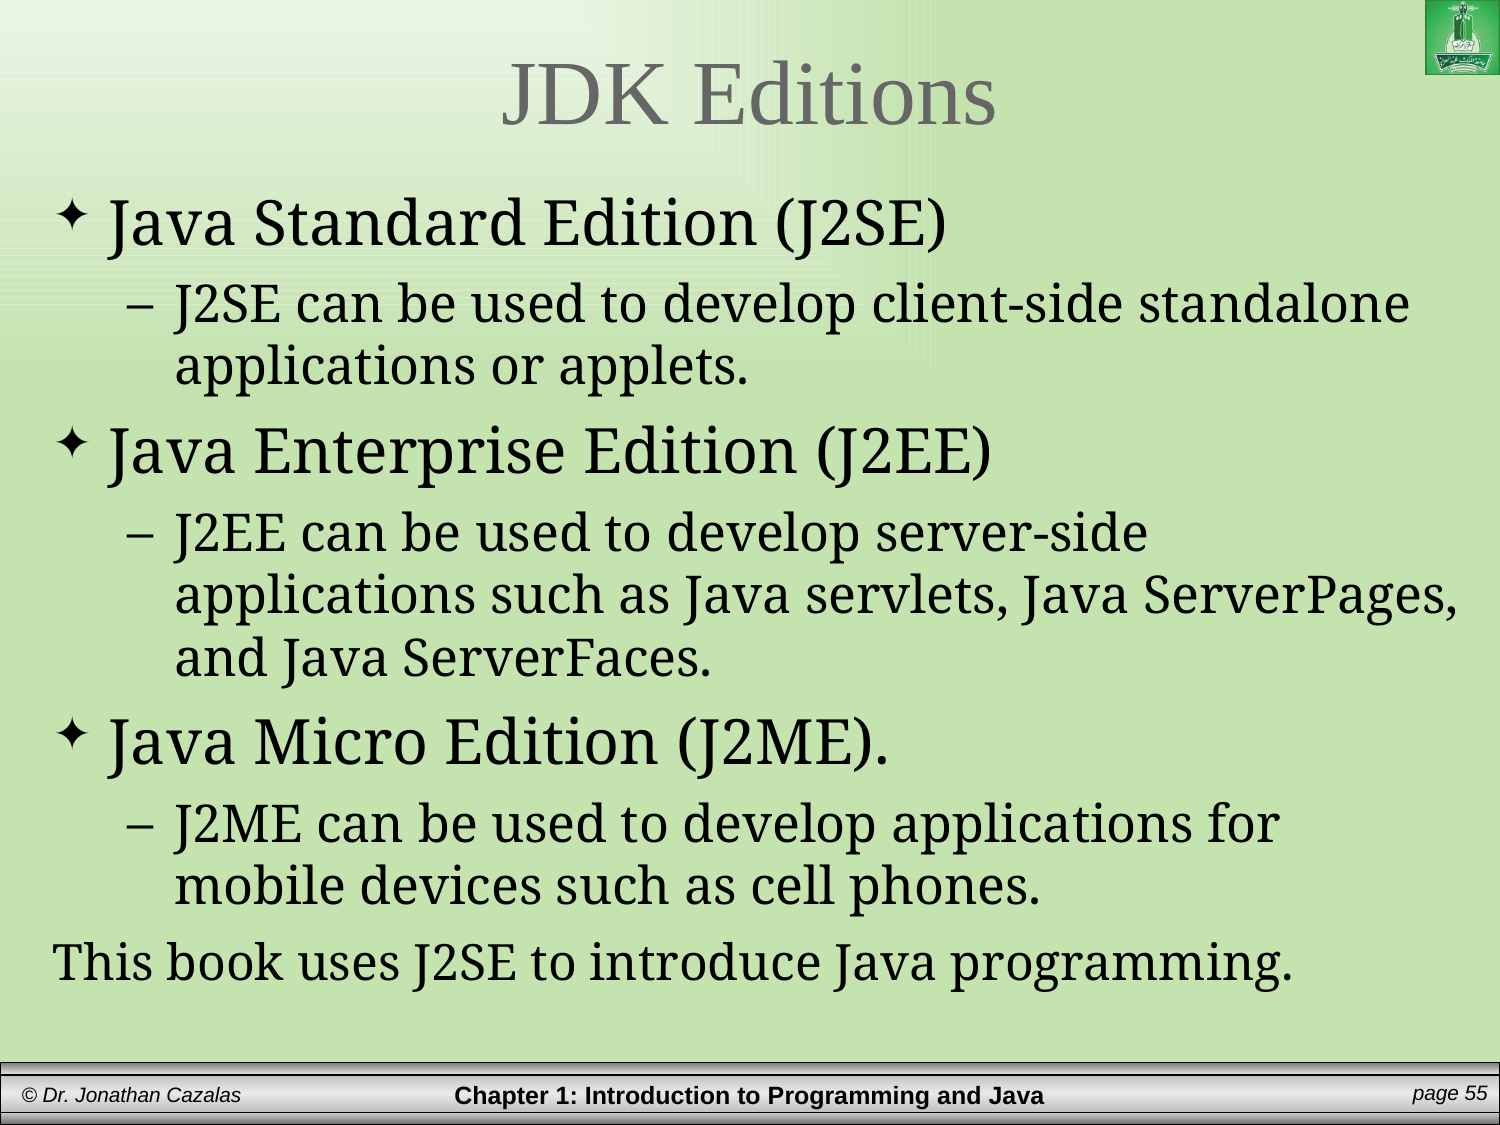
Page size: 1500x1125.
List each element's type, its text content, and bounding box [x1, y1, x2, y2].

text_box Java Standard Edition (J2SE) J2SE can be used to develop client-side standalone applications or applets. Java Enterprise Edition (J2EE) J2EE can be used to develop server-side applications such as Java servlets, Java ServerPages, and Java ServerFaces. Java Micro Edition (J2ME). J2ME can be used to develop applications for mobile devices such as cell phones. This book uses J2SE to introduce Java programming. [37, 174, 1475, 1038]
text_box JDK Editions [112, 37, 1388, 138]
picture [1425, 0, 1500, 75]
